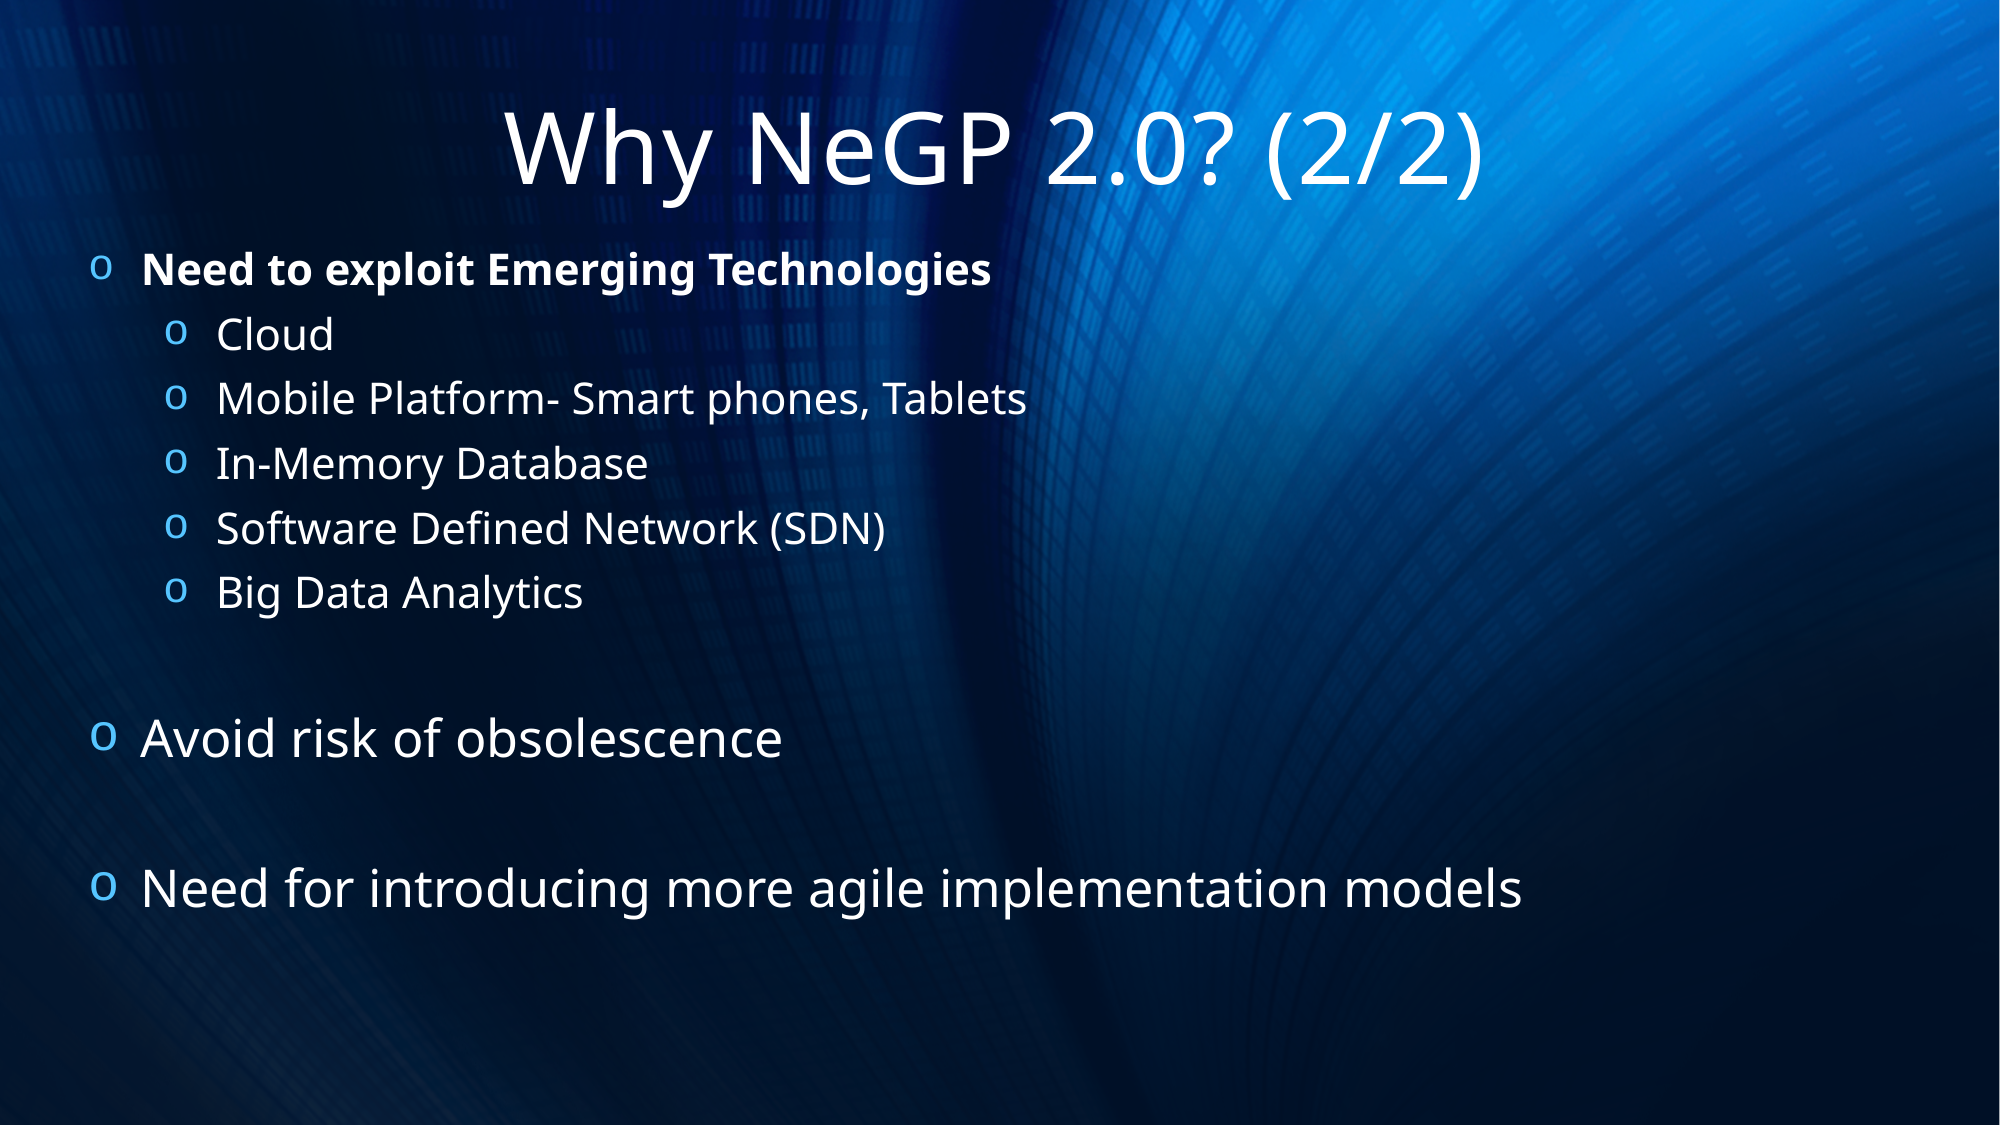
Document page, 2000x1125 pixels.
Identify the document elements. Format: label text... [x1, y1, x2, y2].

list Need to exploit Emerging Technologies Cloud Mobile Platform- Smart phones, Tablets In-Memory Database Software Defined Network (SDN) Big Data Analytics Avoid risk of obsolescence Need for introducing more agile implementation models [72, 234, 1898, 1036]
title Why NeGP 2.0? (2/2) [282, 69, 1709, 212]
picture [0, 0, 2000, 1125]
